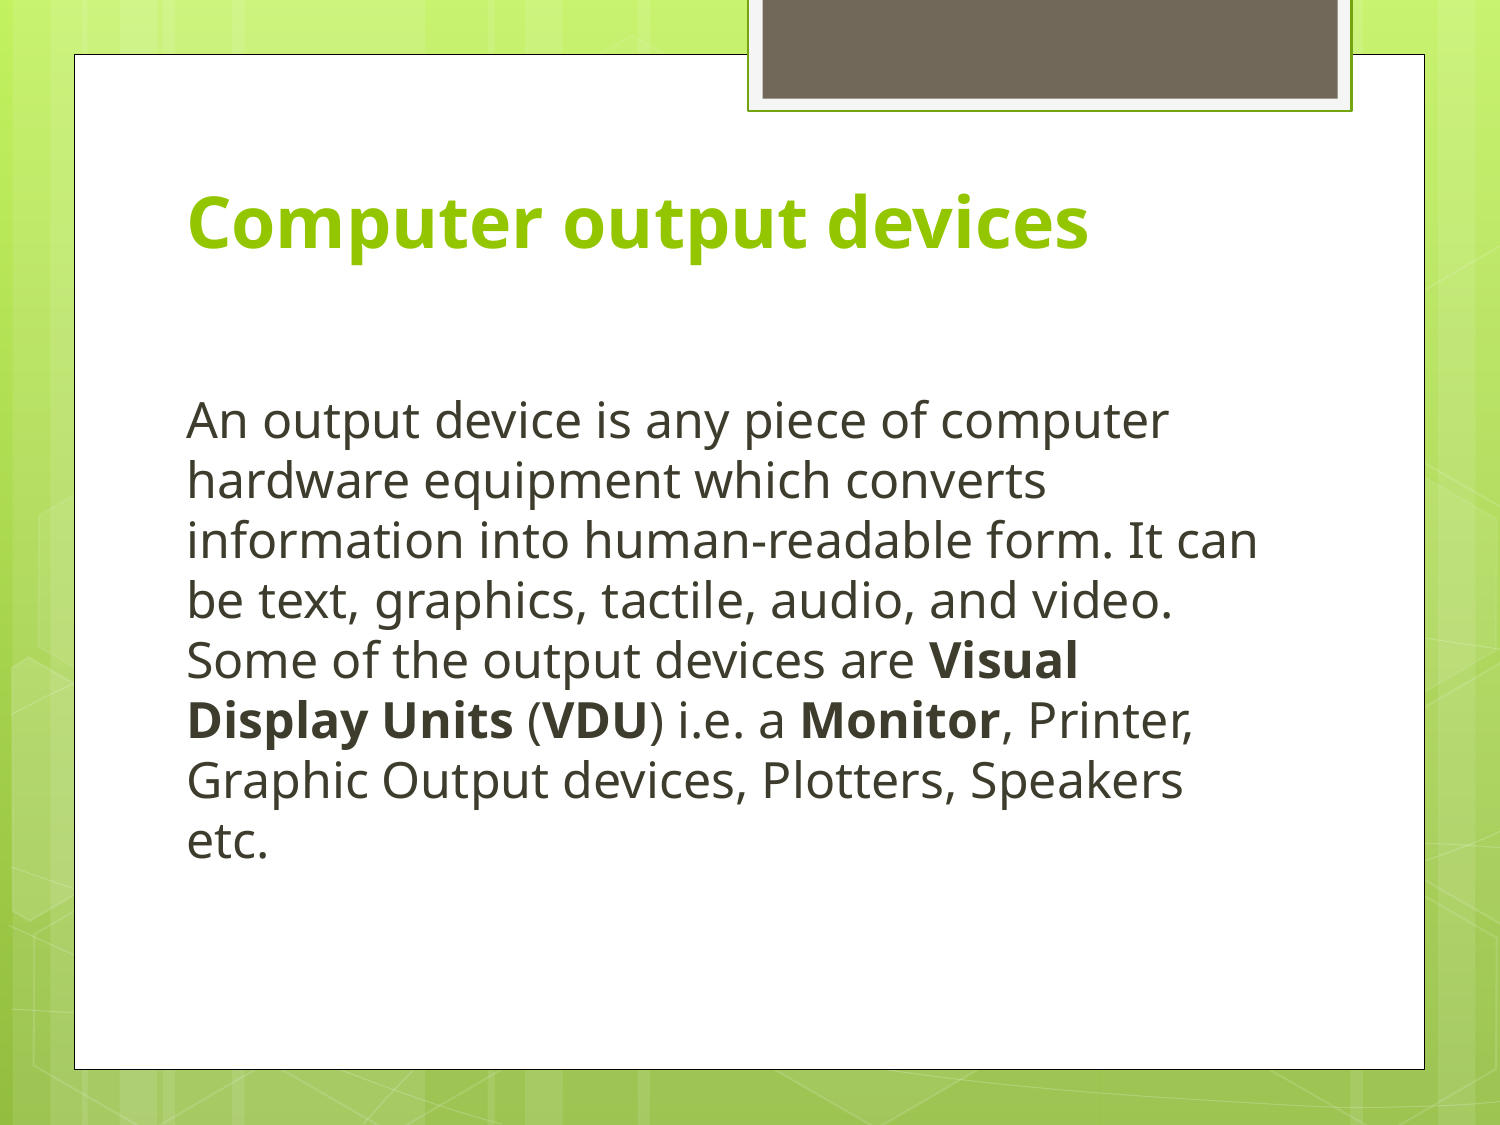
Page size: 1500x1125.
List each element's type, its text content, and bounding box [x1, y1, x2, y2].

title Computer output devices [171, 168, 1324, 357]
list An output device is any piece of computer hardware equipment which converts information into human-readable form. It can be text, graphics, tactile, audio, and video. Some of the output devices are Visual Display Units (VDU) i.e. a Monitor, Printer, Graphic Output devices, Plotters, Speakers etc. [171, 381, 1283, 957]
